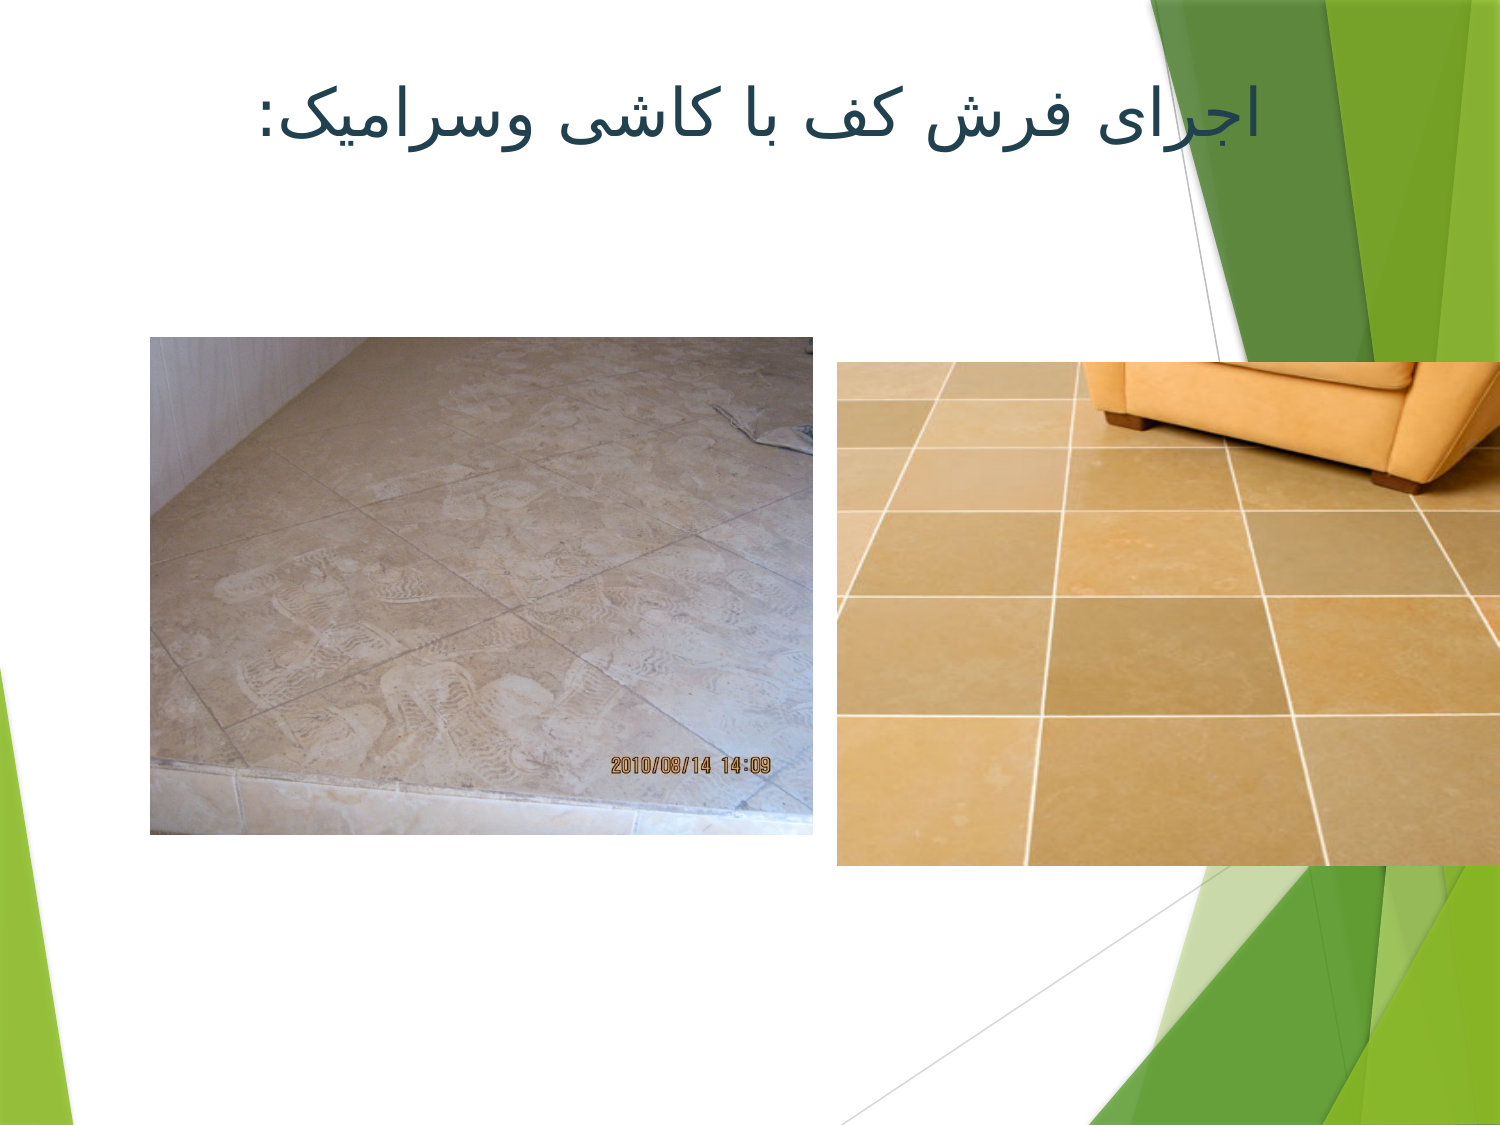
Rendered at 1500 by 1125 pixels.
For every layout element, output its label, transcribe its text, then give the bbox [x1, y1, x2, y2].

title اجرای فرش کف با کاشی وسرامیک: [237, 62, 1279, 280]
picture [149, 336, 813, 835]
picture [836, 361, 1500, 867]
